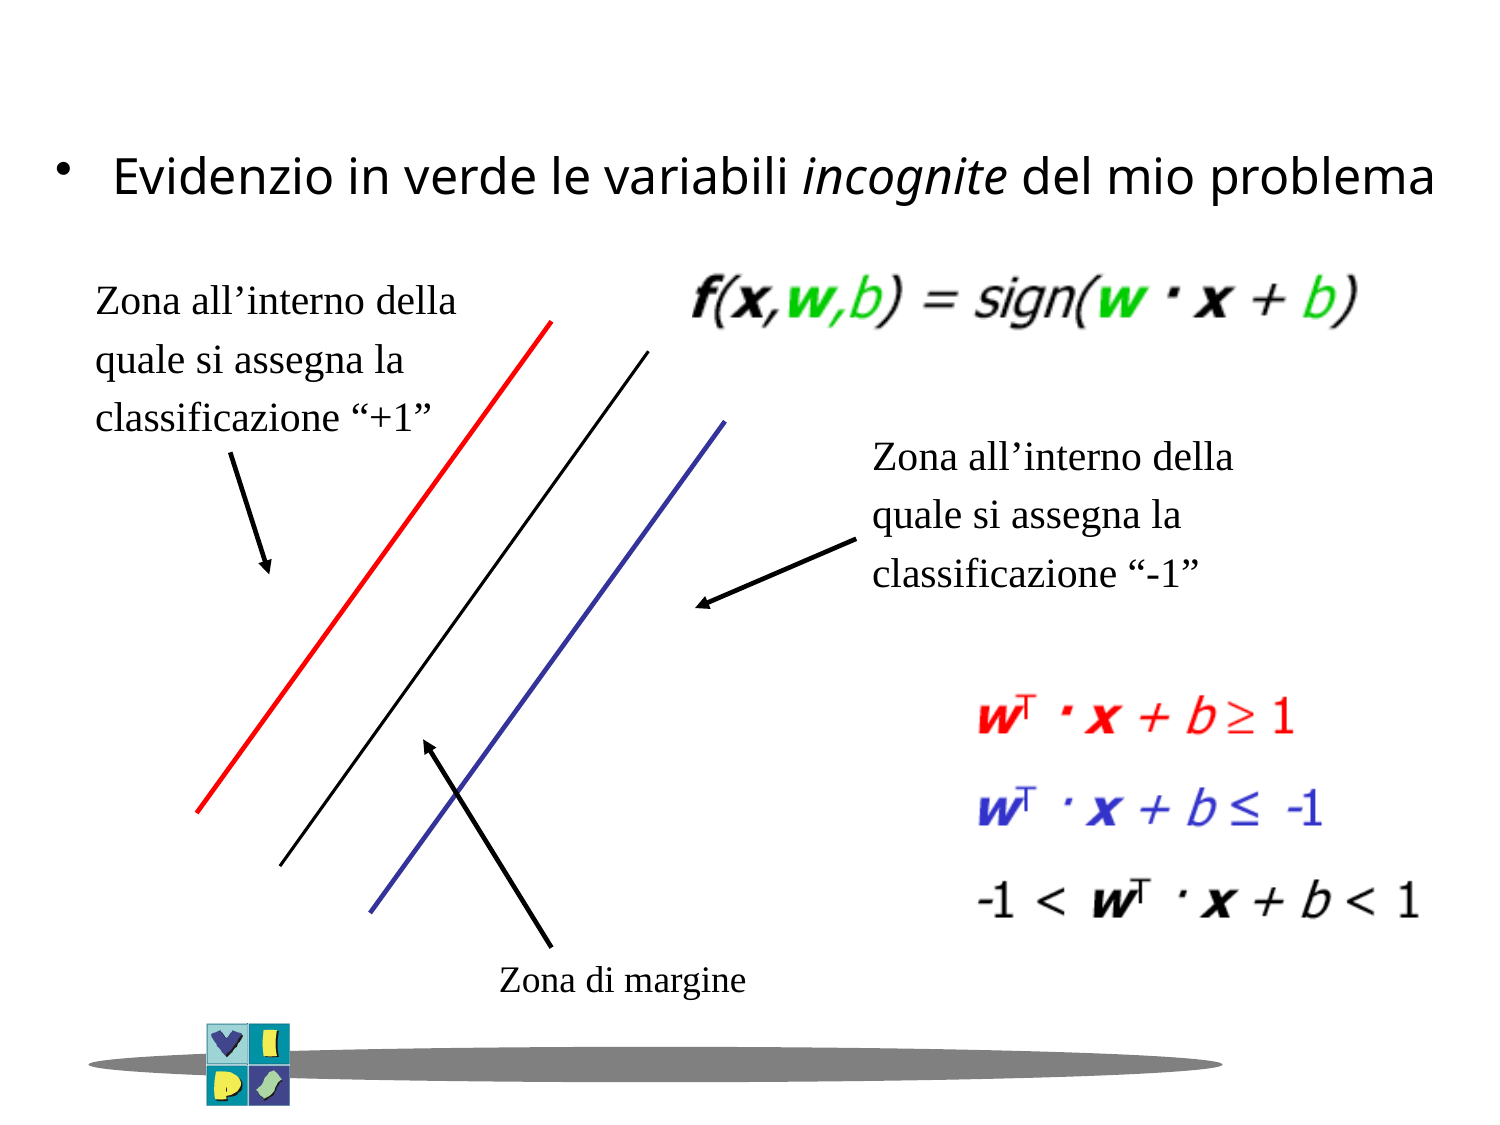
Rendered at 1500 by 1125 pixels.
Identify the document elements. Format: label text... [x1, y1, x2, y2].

text_box Evidenzio in verde le variabili incognite del mio problema [41, 137, 1460, 256]
picture [1387, 666, 1500, 1002]
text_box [78, 257, 1387, 1009]
picture [206, 1023, 290, 1106]
